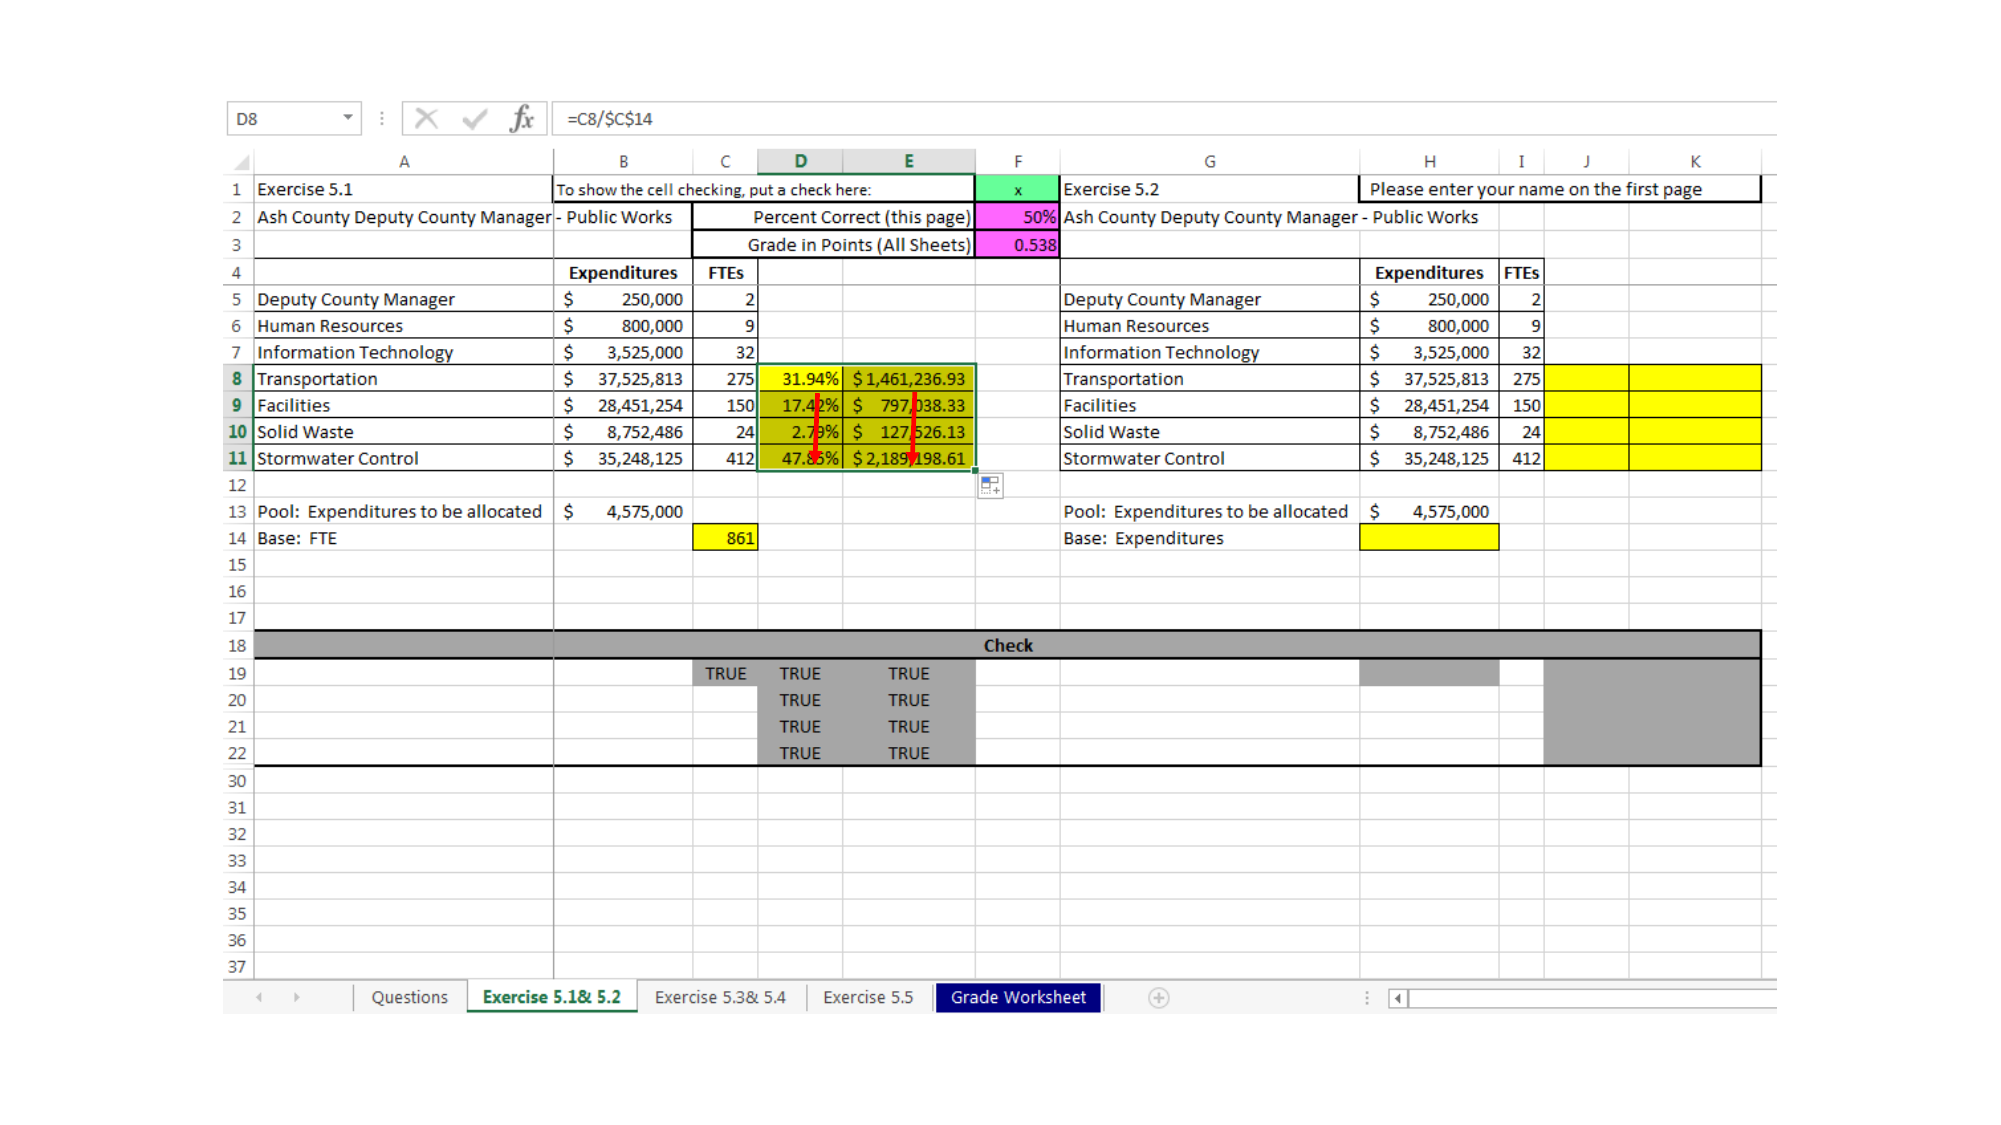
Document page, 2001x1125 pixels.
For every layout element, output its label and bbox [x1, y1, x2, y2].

list [223, 88, 1777, 1014]
text_box [814, 393, 818, 465]
